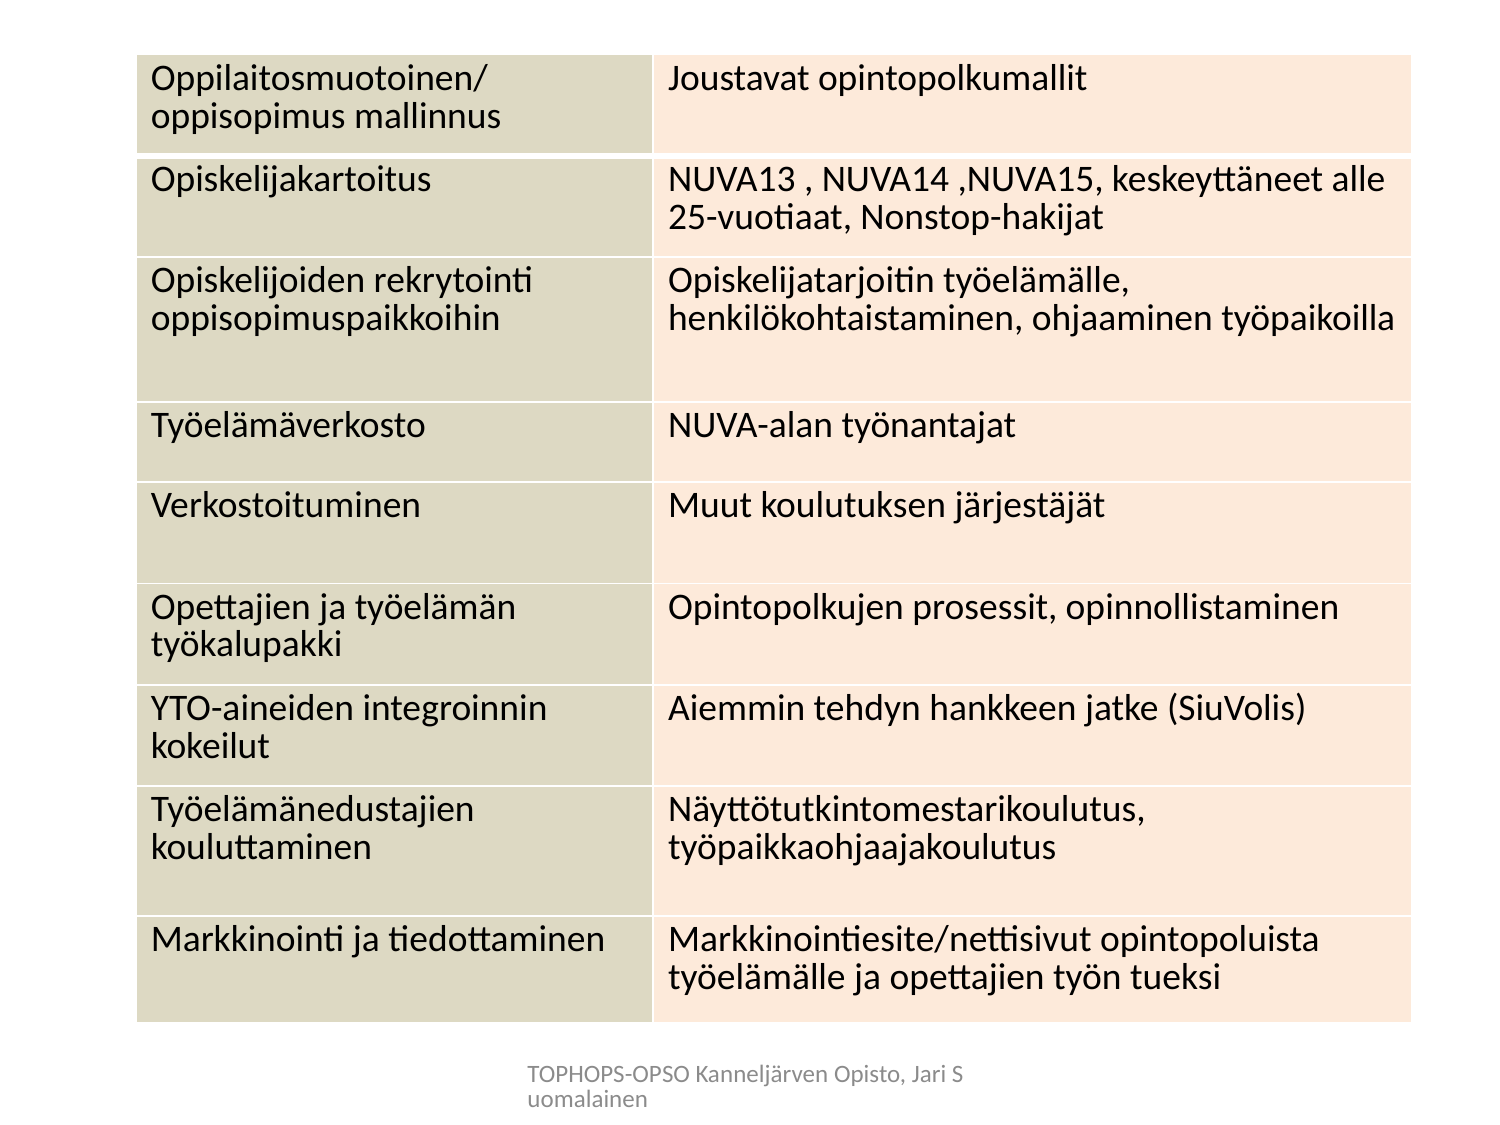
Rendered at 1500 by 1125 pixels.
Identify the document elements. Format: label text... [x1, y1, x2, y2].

footer TOPHOPS-OPSO Kanneljärven Opisto, Jari Suomalainen [512, 1042, 988, 1103]
table_cell Työelämänedustajien kouluttaminen [137, 787, 652, 915]
table_header Joustavat opintopolkumallit [654, 55, 1411, 153]
table_cell Markkinointi ja tiedottaminen [137, 917, 652, 1022]
table_cell Opiskelijatarjoitin työelämälle, henkilökohtaistaminen, ohjaaminen työpaikoilla [654, 258, 1411, 401]
table_cell Verkostoituminen [137, 483, 652, 583]
table_cell Näyttötutkintomestarikoulutus, työpaikkaohjaajakoulutus [654, 787, 1411, 915]
table_cell NUVA13 , NUVA14 ,NUVA15, keskeyttäneet alle 25-vuotiaat, Nonstop-hakijat [654, 159, 1411, 256]
table_cell Opiskelijoiden rekrytointi oppisopimuspaikkoihin [137, 258, 652, 401]
table_cell NUVA-alan työnantajat [654, 403, 1411, 481]
table_cell Opettajien ja työelämän työkalupakki [137, 584, 652, 684]
table_cell Markkinointiesite/nettisivut opintopoluista työelämälle ja opettajien työn tueksi [654, 917, 1411, 1022]
table_cell Aiemmin tehdyn hankkeen jatke (SiuVolis) [654, 686, 1411, 785]
table_cell Muut koulutuksen järjestäjät [654, 483, 1411, 583]
table_cell Työelämäverkosto [137, 403, 652, 481]
table_cell Opiskelijakartoitus [137, 159, 652, 256]
table_header Oppilaitosmuotoinen/ oppisopimus mallinnus [137, 55, 652, 153]
table_cell Opintopolkujen prosessit, opinnollistaminen [654, 584, 1411, 684]
table_cell YTO-aineiden integroinnin kokeilut [137, 686, 652, 785]
